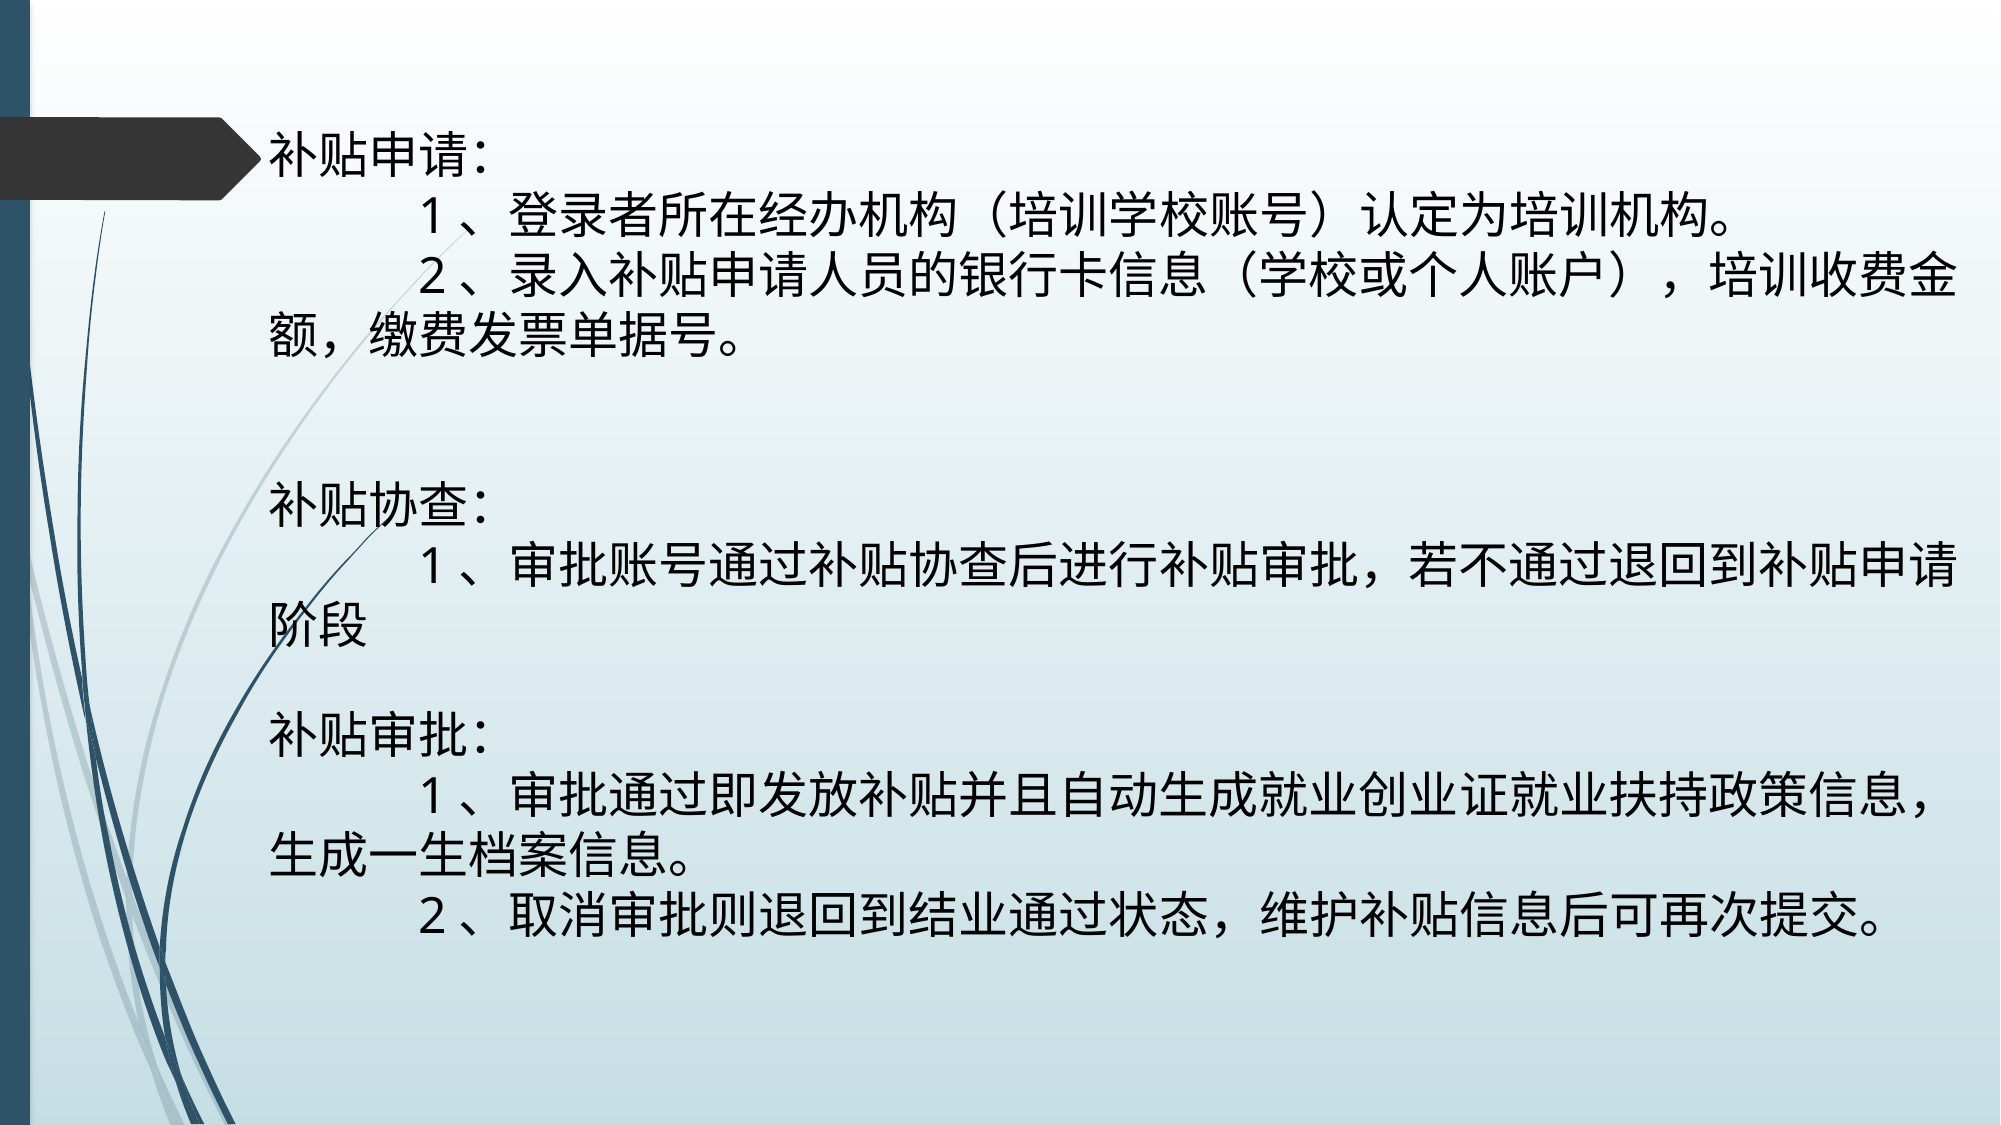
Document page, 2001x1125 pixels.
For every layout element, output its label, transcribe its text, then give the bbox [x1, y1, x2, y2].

text_box 补贴协查： 1、审批账号通过补贴协查后进行补贴审批，若不通过退回到补贴申请阶段 [253, 466, 2000, 662]
text_box 补贴审批： 1、审批通过即发放补贴并且自动生成就业创业证就业扶持政策信息，生成一生档案信息。 2、取消审批则退回到结业通过状态，维护补贴信息后可再次提交。 [253, 696, 2000, 951]
text_box 补贴申请： 1、登录者所在经办机构（培训学校账号）认定为培训机构。 2、录入补贴申请人员的银行卡信息（学校或个人账户），培训收费金额，缴费发票单据号。 [253, 115, 2000, 371]
